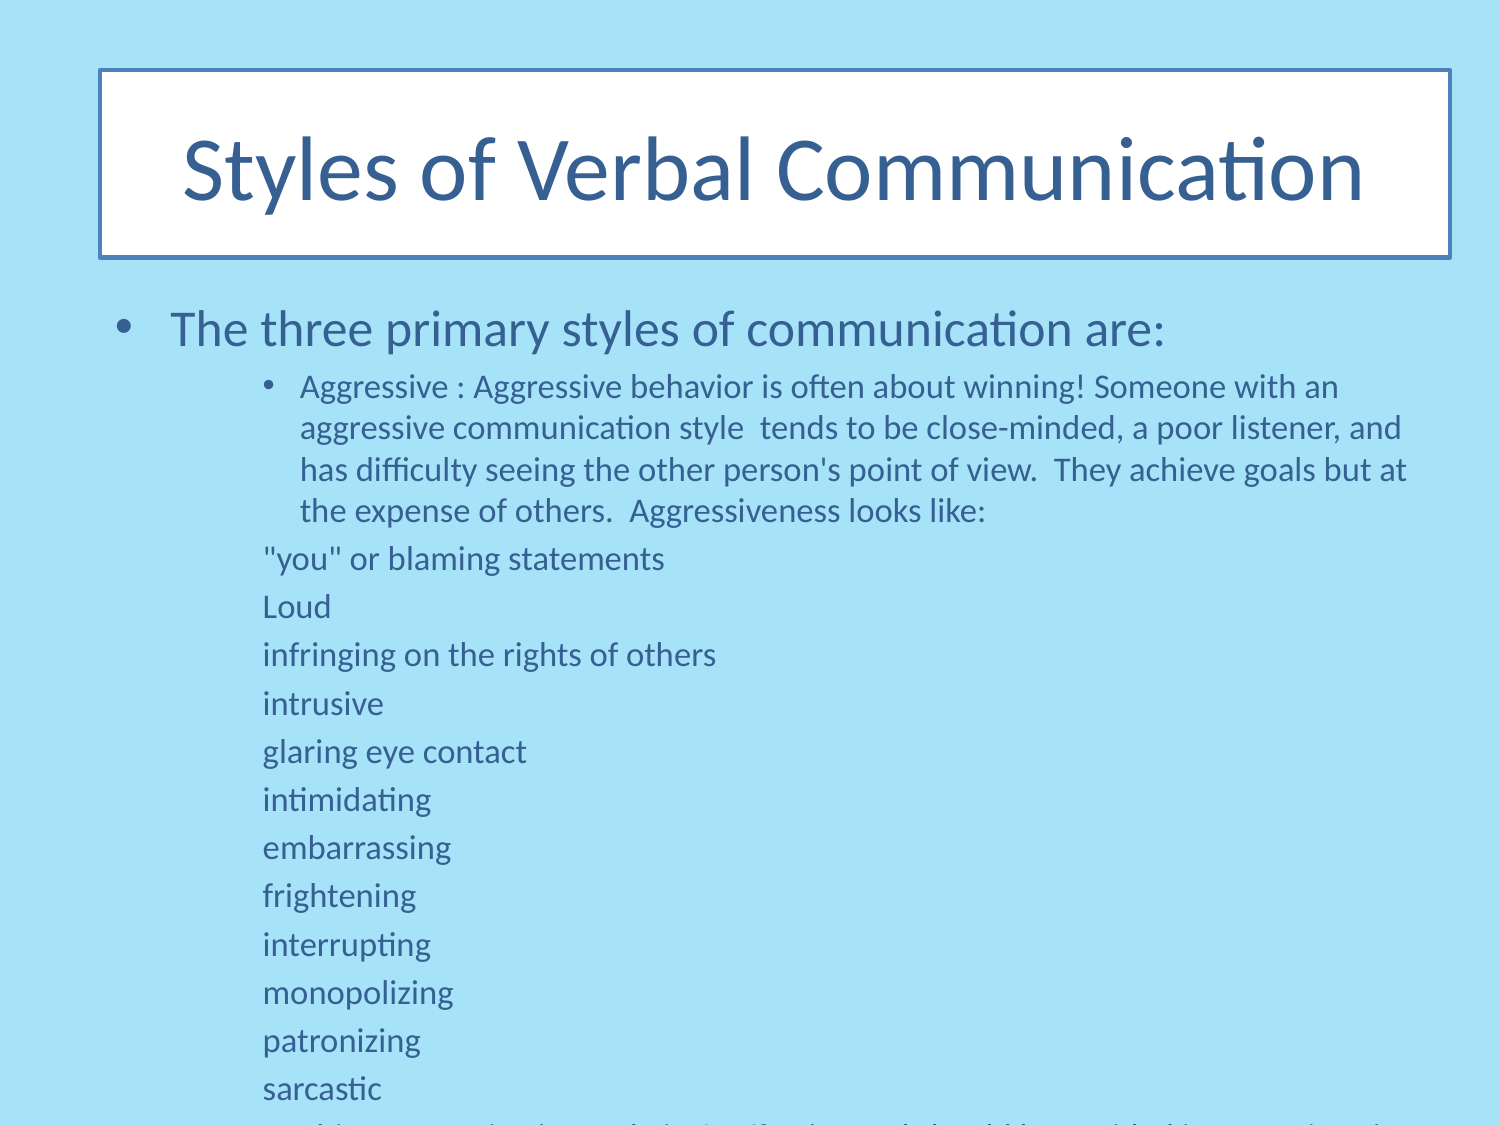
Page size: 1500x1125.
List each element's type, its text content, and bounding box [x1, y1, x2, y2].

text_box Styles of Verbal Communication [98, 68, 1452, 260]
text_box The three primary styles of communication are: Aggressive : Aggressive behavior is often about winning! Someone with an aggressive communication style tends to be close-minded, a poor listener, and has difficulty seeing the other person's point of view. They achieve goals but at the expense of others. Aggressiveness looks like: "you" or blaming statements Loud infringing on the rights of others intrusive glaring eye contact intimidating embarrassing frightening interrupting monopolizing patronizing sarcastic This communication style isn't effective and should be avoided in most situations because it provokes alienation, fosters resistance, and wastes energy. [99, 287, 1450, 1125]
